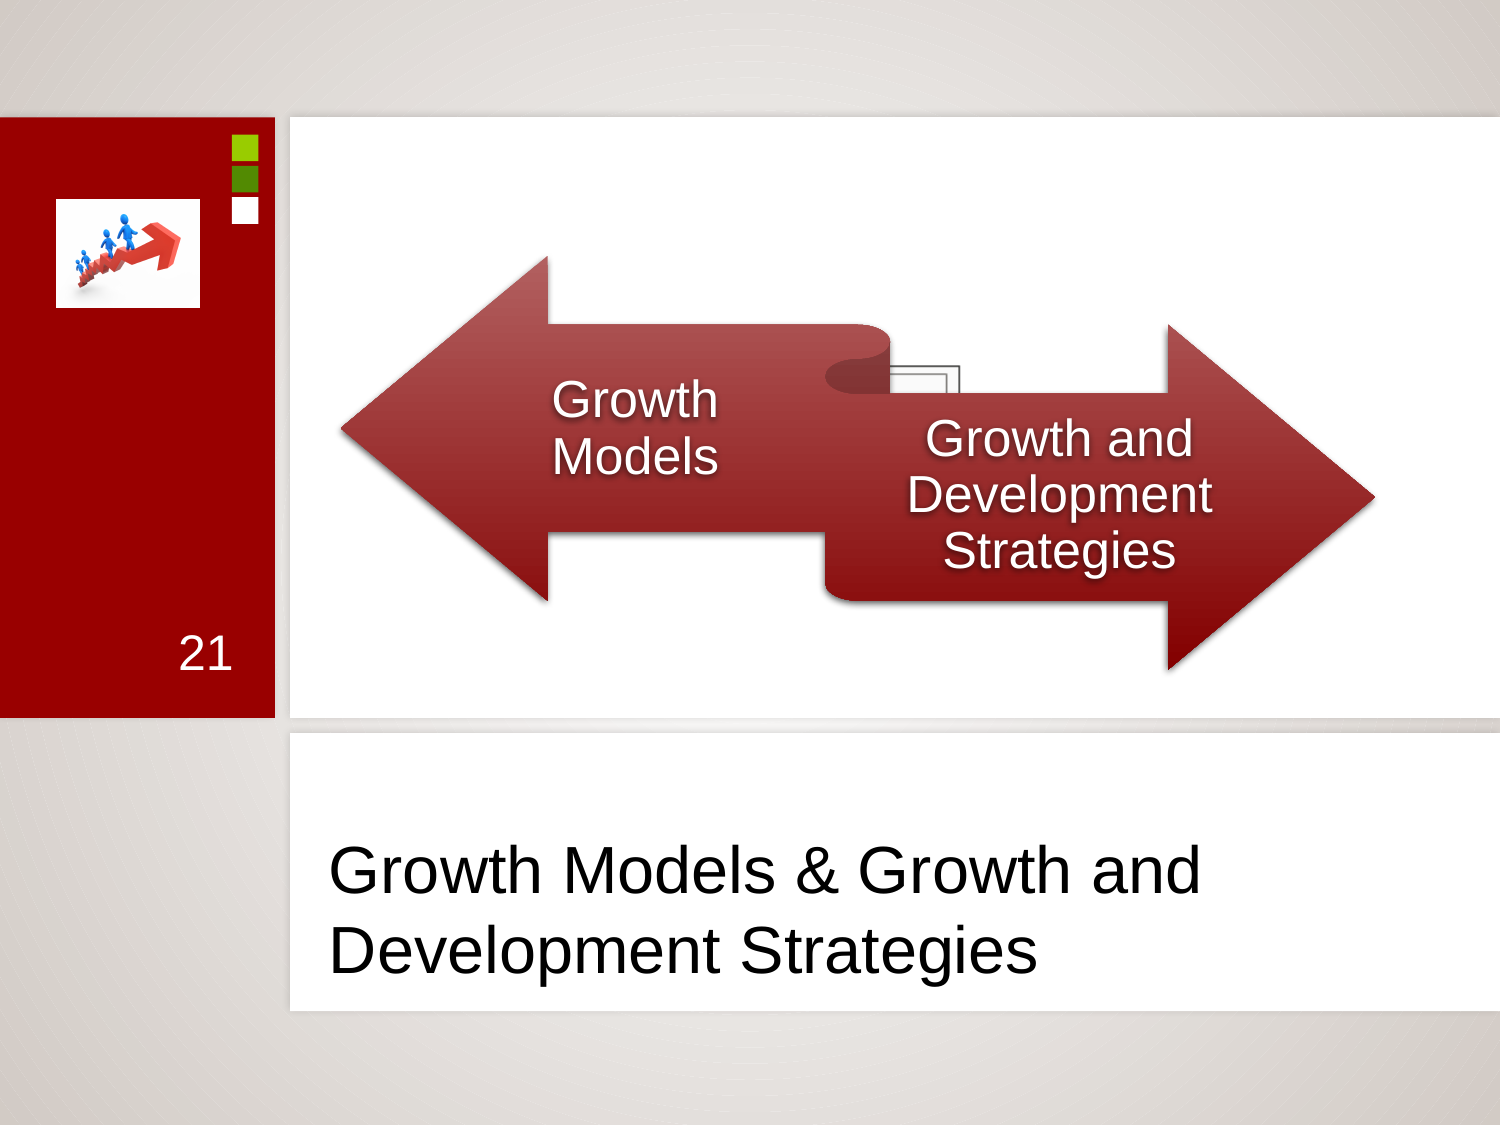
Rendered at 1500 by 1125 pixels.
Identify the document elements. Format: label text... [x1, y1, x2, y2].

title Growth Models & Growth and Development Strategies [313, 767, 1453, 995]
picture [56, 199, 201, 308]
slide_number 21 [56, 600, 249, 701]
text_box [340, 134, 1376, 792]
picture [289, 116, 1500, 719]
